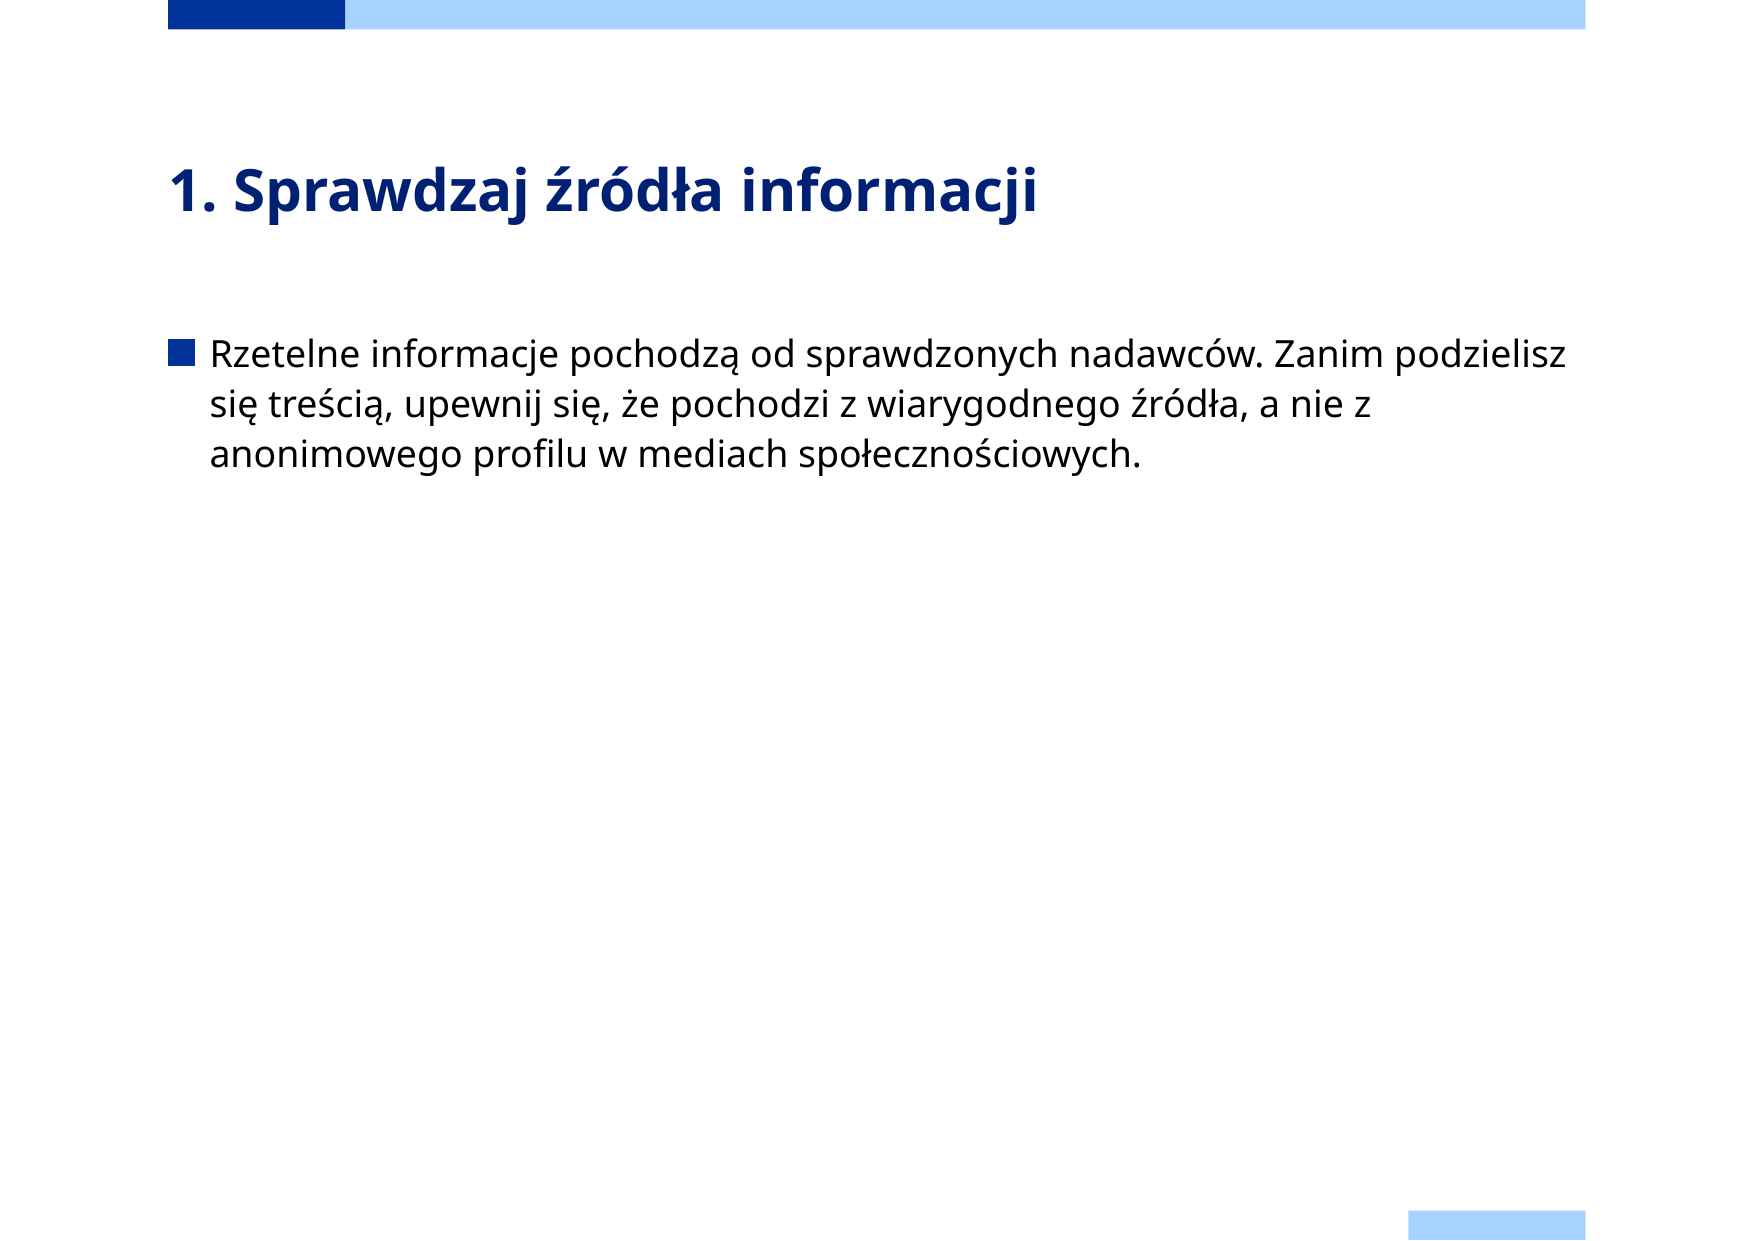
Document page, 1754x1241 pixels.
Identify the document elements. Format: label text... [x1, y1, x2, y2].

list Rzetelne informacje pochodzą od sprawdzonych nadawców. Zanim podzielisz się treścią, upewnij się, że pochodzi z wiarygodnego źródła, a nie z anonimowego profilu w mediach społecznościowych. [168, 324, 1586, 1093]
title 1. Sprawdzaj źródła informacji [168, 147, 1586, 324]
picture [168, 339, 195, 366]
